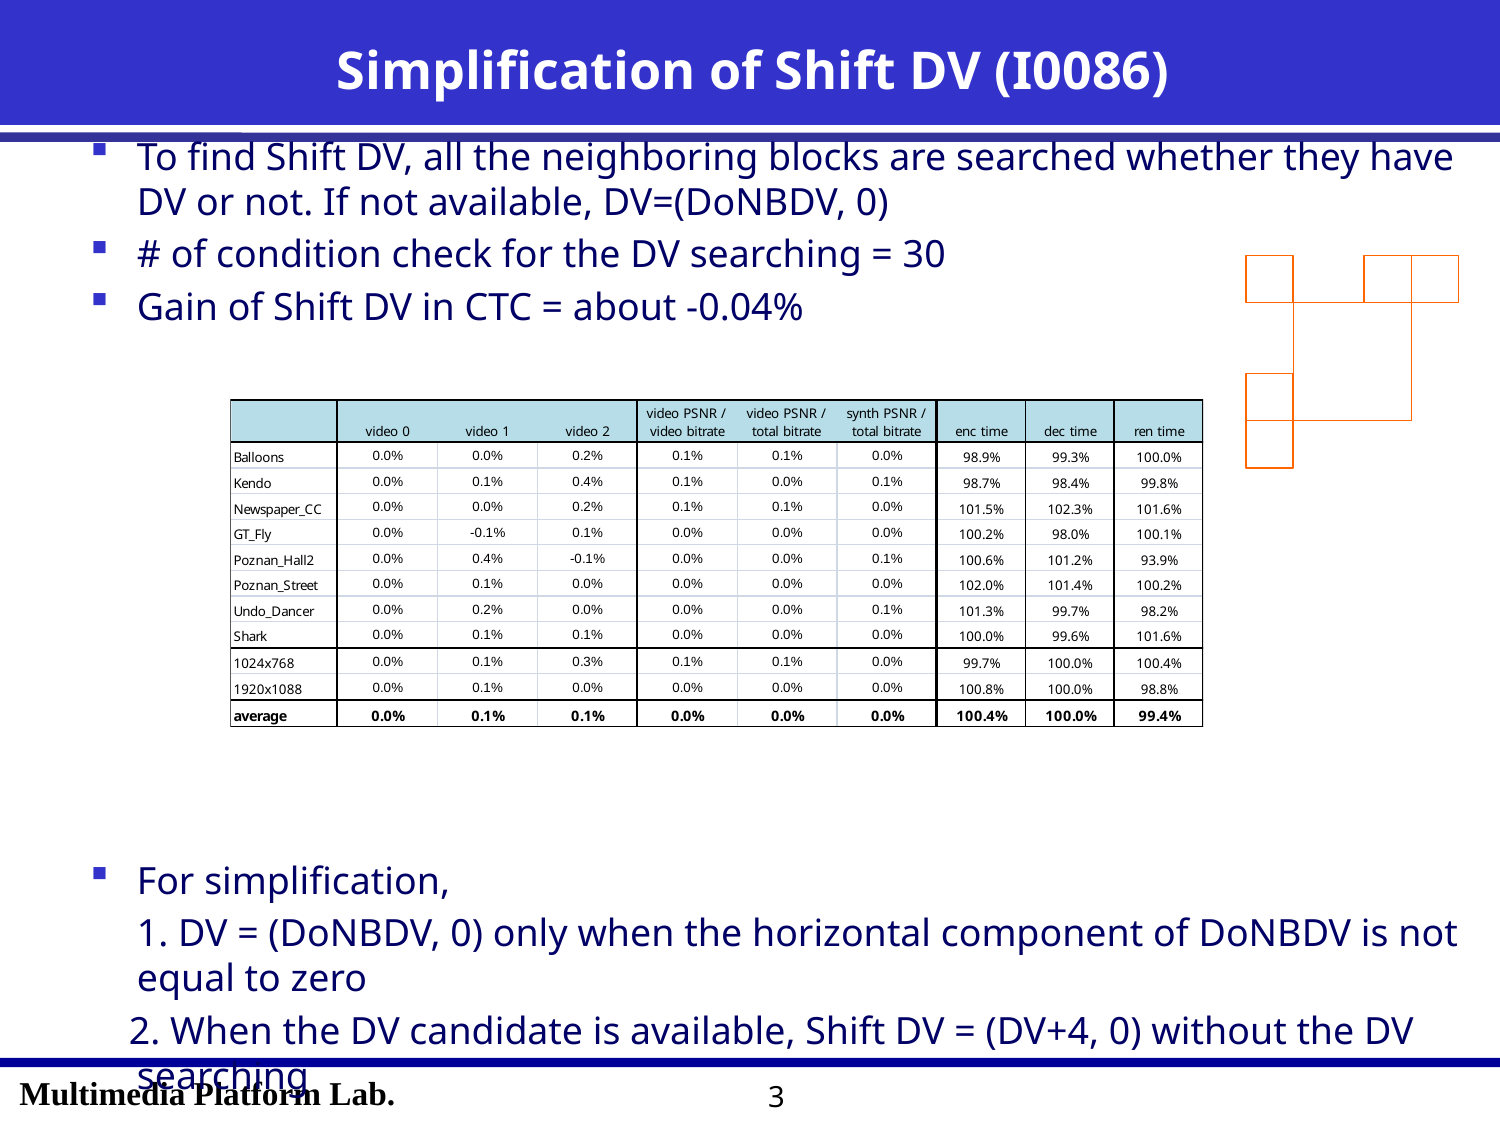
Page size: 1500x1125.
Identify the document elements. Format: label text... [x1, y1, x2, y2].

list To find Shift DV, all the neighboring blocks are searched whether they have DV or not. If not available, DV=(DoNBDV, 0) # of condition check for the DV searching = 30 Gain of Shift DV in CTC = about -0.04% For simplification, 1. DV = (DoNBDV, 0) only when the horizontal component of DoNBDV is not equal to zero 2. When the DV candidate is available, Shift DV = (DV+4, 0) without the DV searching [0, 125, 1500, 1038]
text_box [1246, 373, 1294, 420]
picture [229, 399, 1205, 729]
title Simplification of Shift DV (I0086) [46, 12, 1460, 125]
text_box [1246, 255, 1294, 303]
text_box [1364, 255, 1411, 303]
text_box [1411, 255, 1459, 303]
text_box [1293, 302, 1412, 421]
slide_number 3 [662, 1070, 801, 1121]
text_box [1246, 420, 1294, 468]
